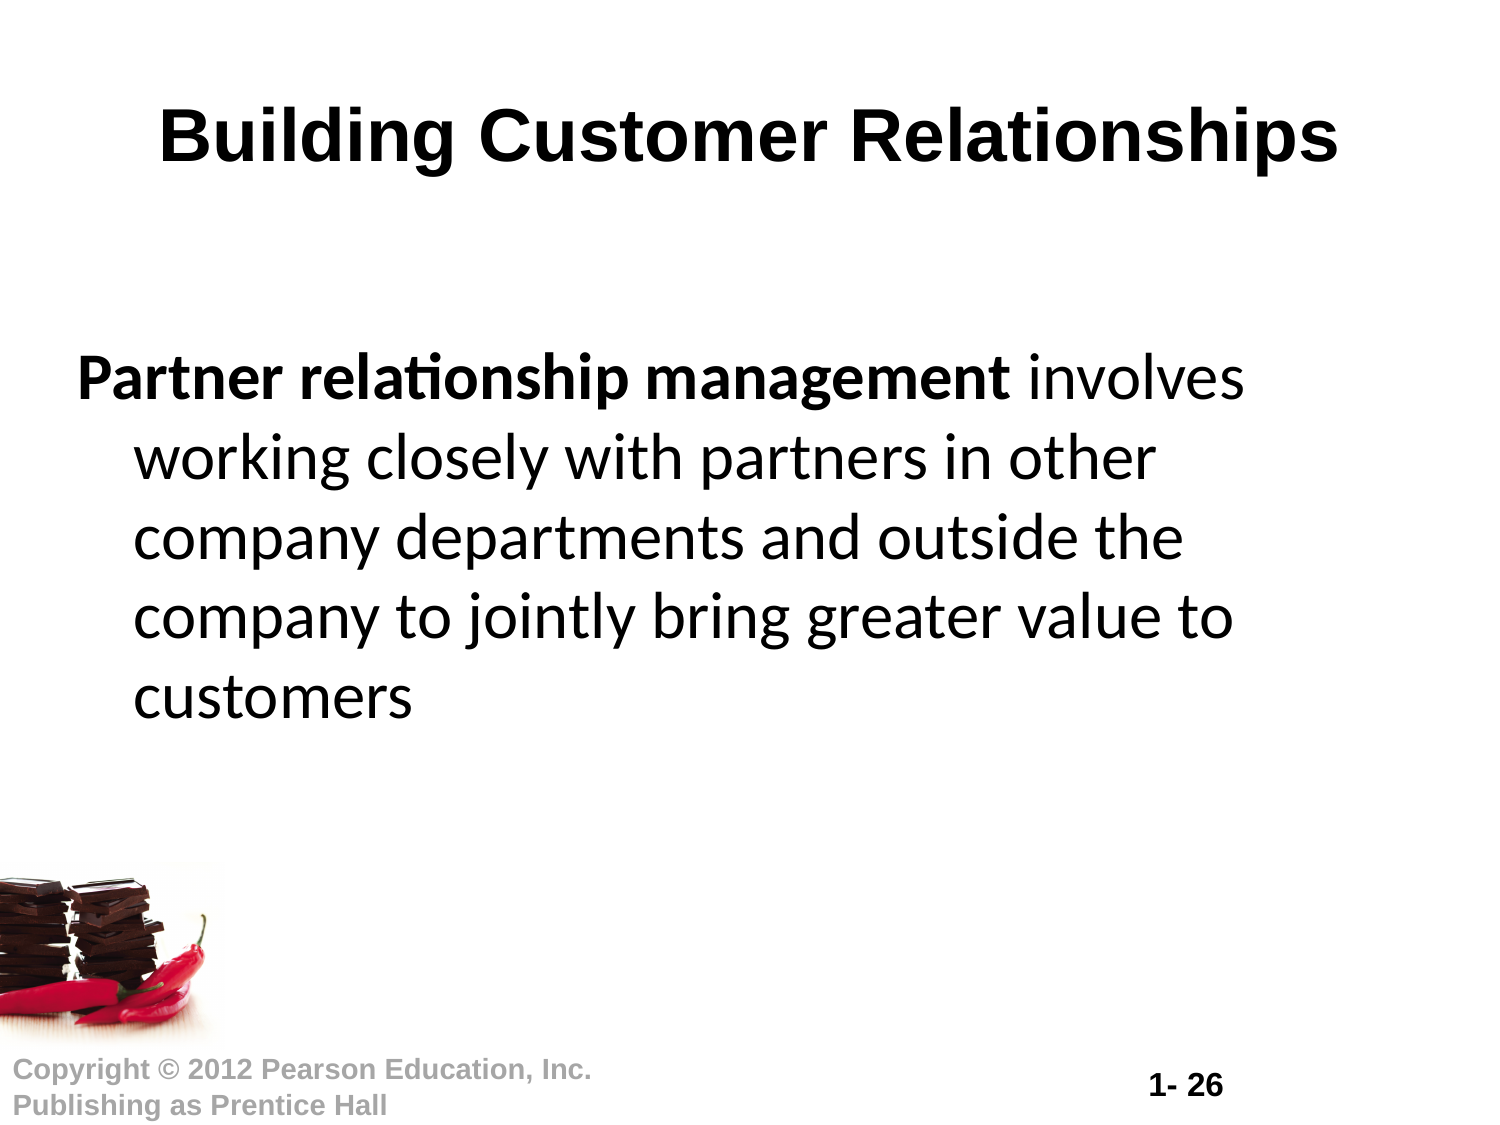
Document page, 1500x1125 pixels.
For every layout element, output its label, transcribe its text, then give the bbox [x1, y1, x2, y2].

text_box [412, 329, 443, 405]
list Partner relationship management involves working closely with partners in other company departments and outside the company to jointly bring greater value to customers [62, 324, 1363, 1001]
title Building Customer Relationships [112, 37, 1388, 226]
picture [0, 862, 225, 1050]
